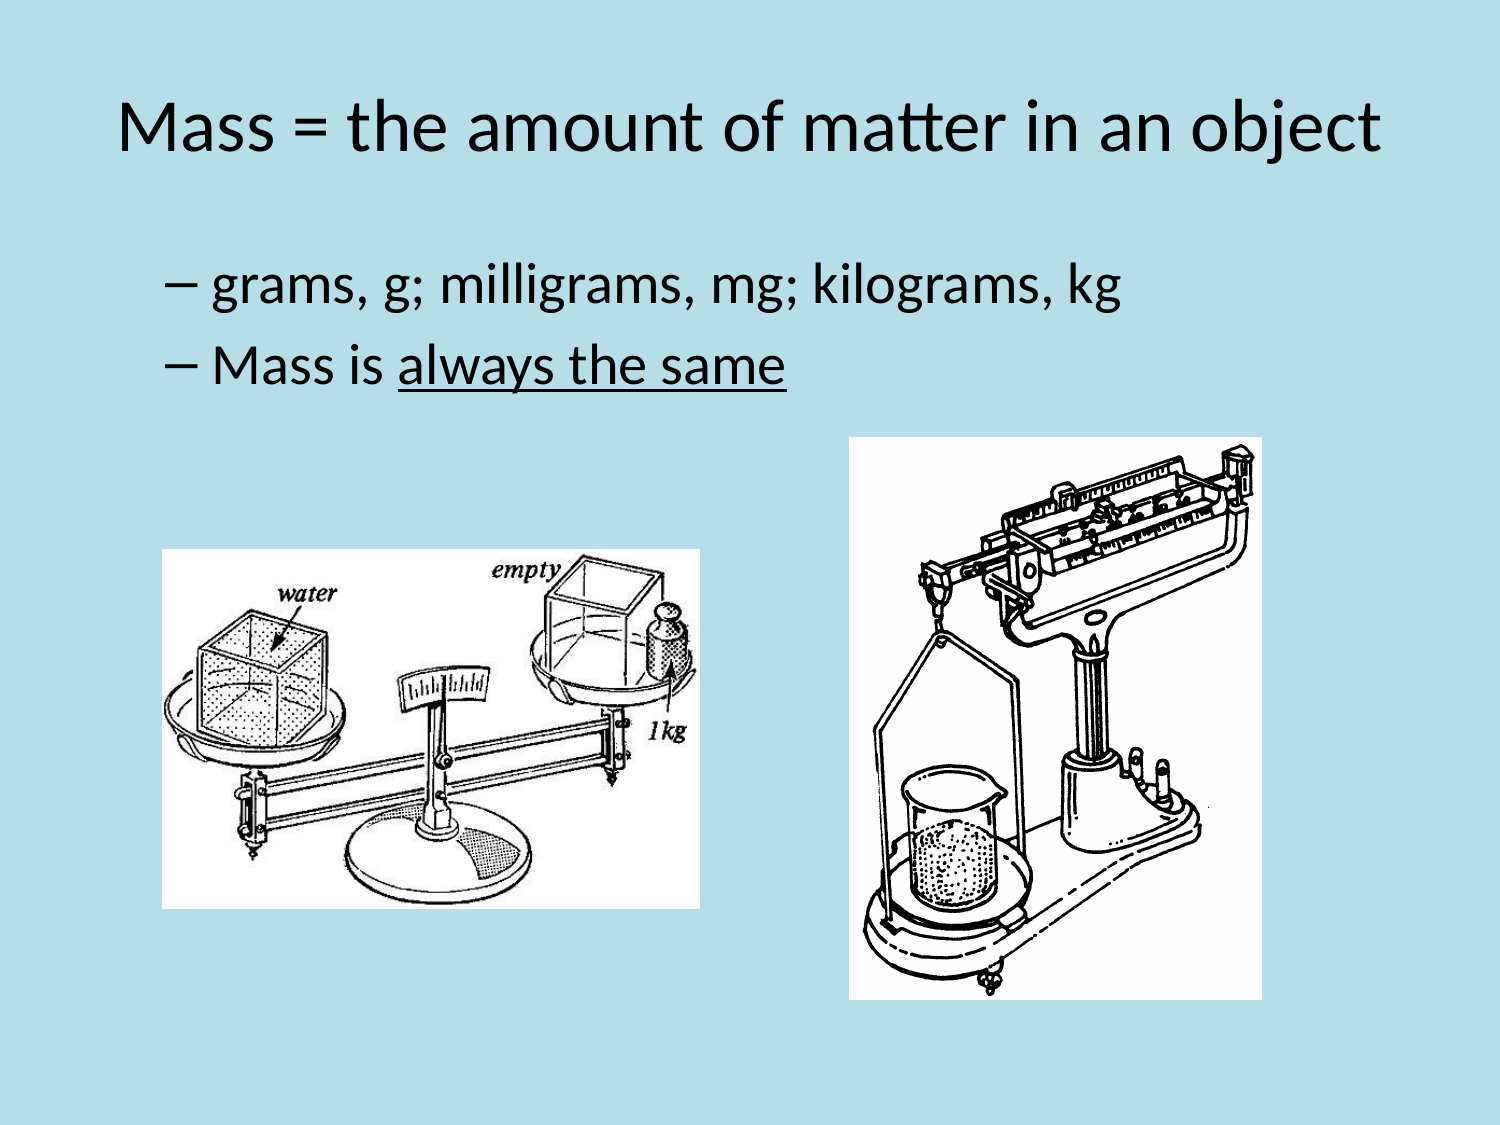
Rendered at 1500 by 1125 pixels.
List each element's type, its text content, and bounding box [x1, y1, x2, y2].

picture [162, 549, 701, 910]
title Mass = the amount of matter in an object [75, 45, 1425, 237]
picture [849, 437, 1262, 1001]
list grams, g; milligrams, mg; kilograms, kg Mass is always the same [75, 237, 1425, 1005]
